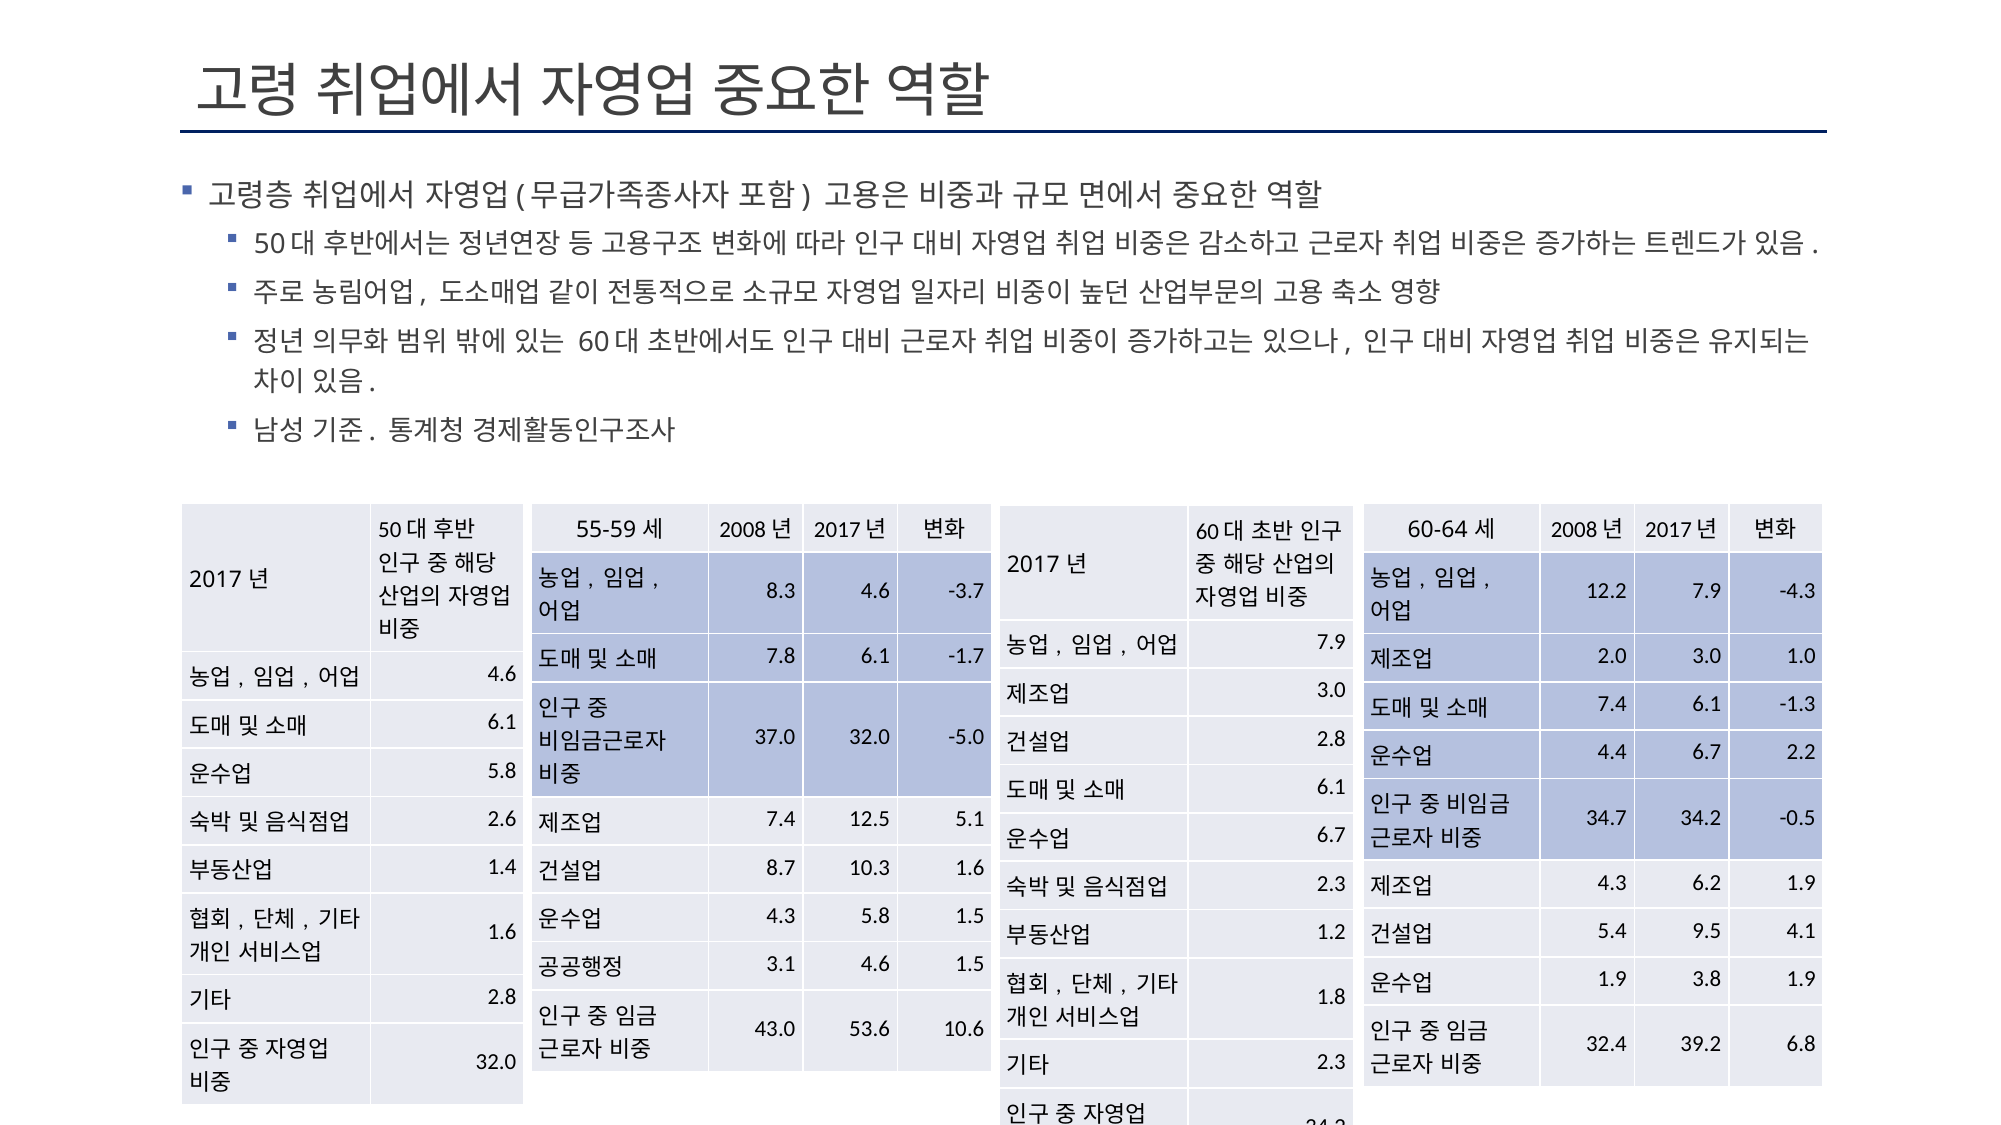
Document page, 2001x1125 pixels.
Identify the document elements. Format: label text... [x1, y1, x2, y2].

table_cell 건설업 [1364, 909, 1539, 956]
table_cell 9.5 [1635, 909, 1728, 956]
table_cell 32.0 [804, 683, 897, 796]
table_cell 7.4 [1541, 683, 1634, 729]
table_cell 2.8 [1189, 717, 1353, 764]
table_cell -1.7 [898, 634, 991, 681]
table_cell 운수업 [1364, 958, 1539, 1004]
table_cell 운수업 [532, 894, 708, 941]
list 고령층 취업에서 자영업(무급가족종사자 포함) 고용은 비중과 규모 면에서 중요한 역할 50대 후반에서는 정년연장 등 고용구조 변화에 따라 인구 대비 자영업 취업 비중은 감소하고 근로자 취업 비중은 증가하는 트렌드가 있음. 주로 농림어업, 도소매업 같이 전통적으로 소규모 자영업 일자리 비중이 높던 산업부문의 고용 축소 영향 정년 의무화 범위 밖에 있는 60대 초반에서도 인구 대비 근로자 취업 비중이 증가하고는 있으나, 인구 대비 자영업 취업 비중은 유지되는 차이 있음. 남성 기준. 통계청 경제활동인구조사 [180, 160, 1828, 492]
table_cell 1.5 [898, 894, 991, 941]
table_cell 1.6 [371, 894, 523, 974]
table_cell -4.3 [1730, 553, 1822, 633]
table_cell 2.6 [371, 797, 523, 844]
table_cell 34.2 [1635, 779, 1728, 859]
table_cell 39.2 [1635, 1006, 1728, 1086]
table_header 60대 초반 인구 중 해당 산업의 자영업 비중 [1189, 506, 1353, 619]
table_header 변화 [898, 504, 991, 551]
table_cell 6.8 [1730, 1006, 1822, 1086]
table_cell 6.1 [804, 634, 897, 681]
table_cell 1.5 [898, 942, 991, 989]
table_cell 인구 중 자영업 비중 [1000, 1089, 1187, 1125]
table_cell 농업, 임업, 어업 [1000, 621, 1187, 667]
table_cell 10.3 [804, 846, 897, 892]
table_cell 농업, 임업, 어업 [1364, 553, 1539, 633]
table_cell 7.9 [1635, 553, 1728, 633]
table_cell 1.9 [1541, 958, 1634, 1004]
table_cell 34.2 [1189, 1089, 1353, 1125]
table_cell 1.0 [1730, 634, 1822, 681]
table_cell 건설업 [1000, 717, 1187, 764]
table_cell 제조업 [1364, 861, 1539, 907]
table_header 변화 [1730, 504, 1822, 551]
table_cell 제조업 [1000, 669, 1187, 715]
table_cell 농업, 임업, 어업 [182, 652, 370, 699]
table_cell 34.7 [1541, 779, 1634, 859]
table_cell 4.4 [1541, 731, 1634, 778]
table_cell 2.2 [1730, 731, 1822, 778]
table_cell 공공행정 [532, 942, 708, 989]
table_cell 도매 및 소매 [1000, 765, 1187, 812]
table_cell 운수업 [182, 749, 370, 796]
table_header 2017년 [1635, 504, 1728, 551]
table_cell 1.8 [1189, 959, 1353, 1038]
table_cell 인구 중 비임금근로자 비중 [532, 683, 708, 796]
table_cell 인구 중 임금 근로자 비중 [1364, 1006, 1539, 1086]
table_cell 43.0 [709, 991, 802, 1071]
table_cell 2.0 [1541, 634, 1634, 681]
table_cell 부동산업 [182, 846, 370, 892]
table_cell 7.8 [709, 634, 802, 681]
table_cell -3.7 [898, 553, 991, 633]
table_header 50대 후반 인구 중 해당 산업의 자영업 비중 [371, 504, 523, 651]
table_cell 4.3 [1541, 861, 1634, 907]
table_cell 6.7 [1189, 814, 1353, 860]
table_cell 기타 [1000, 1040, 1187, 1087]
table_cell 1.4 [371, 846, 523, 892]
table_header 2017년 [1000, 506, 1187, 619]
table_cell 건설업 [532, 846, 708, 892]
table_cell 1.9 [1730, 861, 1822, 907]
table_cell 7.4 [709, 798, 802, 844]
table_cell 농업, 임업, 어업 [532, 553, 708, 633]
table_cell 37.0 [709, 683, 802, 796]
table_cell 숙박 및 음식점업 [182, 797, 370, 844]
table_cell 도매 및 소매 [532, 634, 708, 681]
table_cell 2.8 [371, 975, 523, 1022]
table_cell 협회, 단체, 기타 개인 서비스업 [1000, 959, 1187, 1038]
table_header 55-59세 [532, 504, 708, 551]
table_header 60-64세 [1364, 504, 1539, 551]
table_cell 5.1 [898, 798, 991, 844]
table_cell 운수업 [1000, 814, 1187, 860]
table_cell -0.5 [1730, 779, 1822, 859]
table_cell 53.6 [804, 991, 897, 1071]
table_cell 6.7 [1635, 731, 1728, 778]
table_cell 부동산업 [1000, 910, 1187, 957]
table_cell 8.7 [709, 846, 802, 892]
table_cell 2.3 [1189, 862, 1353, 909]
table_cell 도매 및 소매 [1364, 683, 1539, 729]
table_cell 3.8 [1635, 958, 1728, 1004]
table_cell 협회, 단체, 기타 개인 서비스업 [182, 894, 370, 974]
table_cell 2.3 [1189, 1040, 1353, 1087]
table_header 2008년 [709, 504, 802, 551]
table_cell 제조업 [1364, 634, 1539, 681]
table_cell 7.9 [1189, 621, 1353, 667]
table_cell 6.1 [371, 701, 523, 747]
table_header 2008년 [1541, 504, 1634, 551]
table_cell 3.0 [1635, 634, 1728, 681]
table_cell 10.6 [898, 991, 991, 1071]
table_header 2017년 [182, 504, 370, 651]
table_cell 4.6 [371, 652, 523, 699]
table_cell 32.4 [1541, 1006, 1634, 1086]
table_cell 1.9 [1730, 958, 1822, 1004]
table_cell 도매 및 소매 [182, 701, 370, 747]
table_cell 기타 [182, 975, 370, 1022]
table_cell 인구 중 임금 근로자 비중 [532, 991, 708, 1071]
table_cell 5.8 [804, 894, 897, 941]
table_cell 5.4 [1541, 909, 1634, 956]
table_cell 3.1 [709, 942, 802, 989]
table_cell 4.6 [804, 553, 897, 633]
table_cell 6.1 [1635, 683, 1728, 729]
table_cell 4.6 [804, 942, 897, 989]
table_cell 12.5 [804, 798, 897, 844]
table_cell 8.3 [709, 553, 802, 633]
table_cell 4.1 [1730, 909, 1822, 956]
table_cell 12.2 [1541, 553, 1634, 633]
table_cell 1.2 [1189, 910, 1353, 957]
table_cell 6.2 [1635, 861, 1728, 907]
table_cell 운수업 [1364, 731, 1539, 778]
table_cell 숙박 및 음식점업 [1000, 862, 1187, 909]
table_cell -5.0 [898, 683, 991, 796]
table_cell 제조업 [532, 798, 708, 844]
table_header 2017년 [804, 504, 897, 551]
table_cell 32.0 [371, 1024, 523, 1104]
table_cell 인구 중 비임금 근로자 비중 [1364, 779, 1539, 859]
table_cell 3.0 [1189, 669, 1353, 715]
table_cell 5.8 [371, 749, 523, 796]
table_cell 인구 중 자영업 비중 [182, 1024, 370, 1104]
table_cell -1.3 [1730, 683, 1822, 729]
table_cell 1.6 [898, 846, 991, 892]
title 고령 취업에서 자영업 중요한 역할 [180, 47, 1828, 130]
table_cell 6.1 [1189, 765, 1353, 812]
table_cell 4.3 [709, 894, 802, 941]
